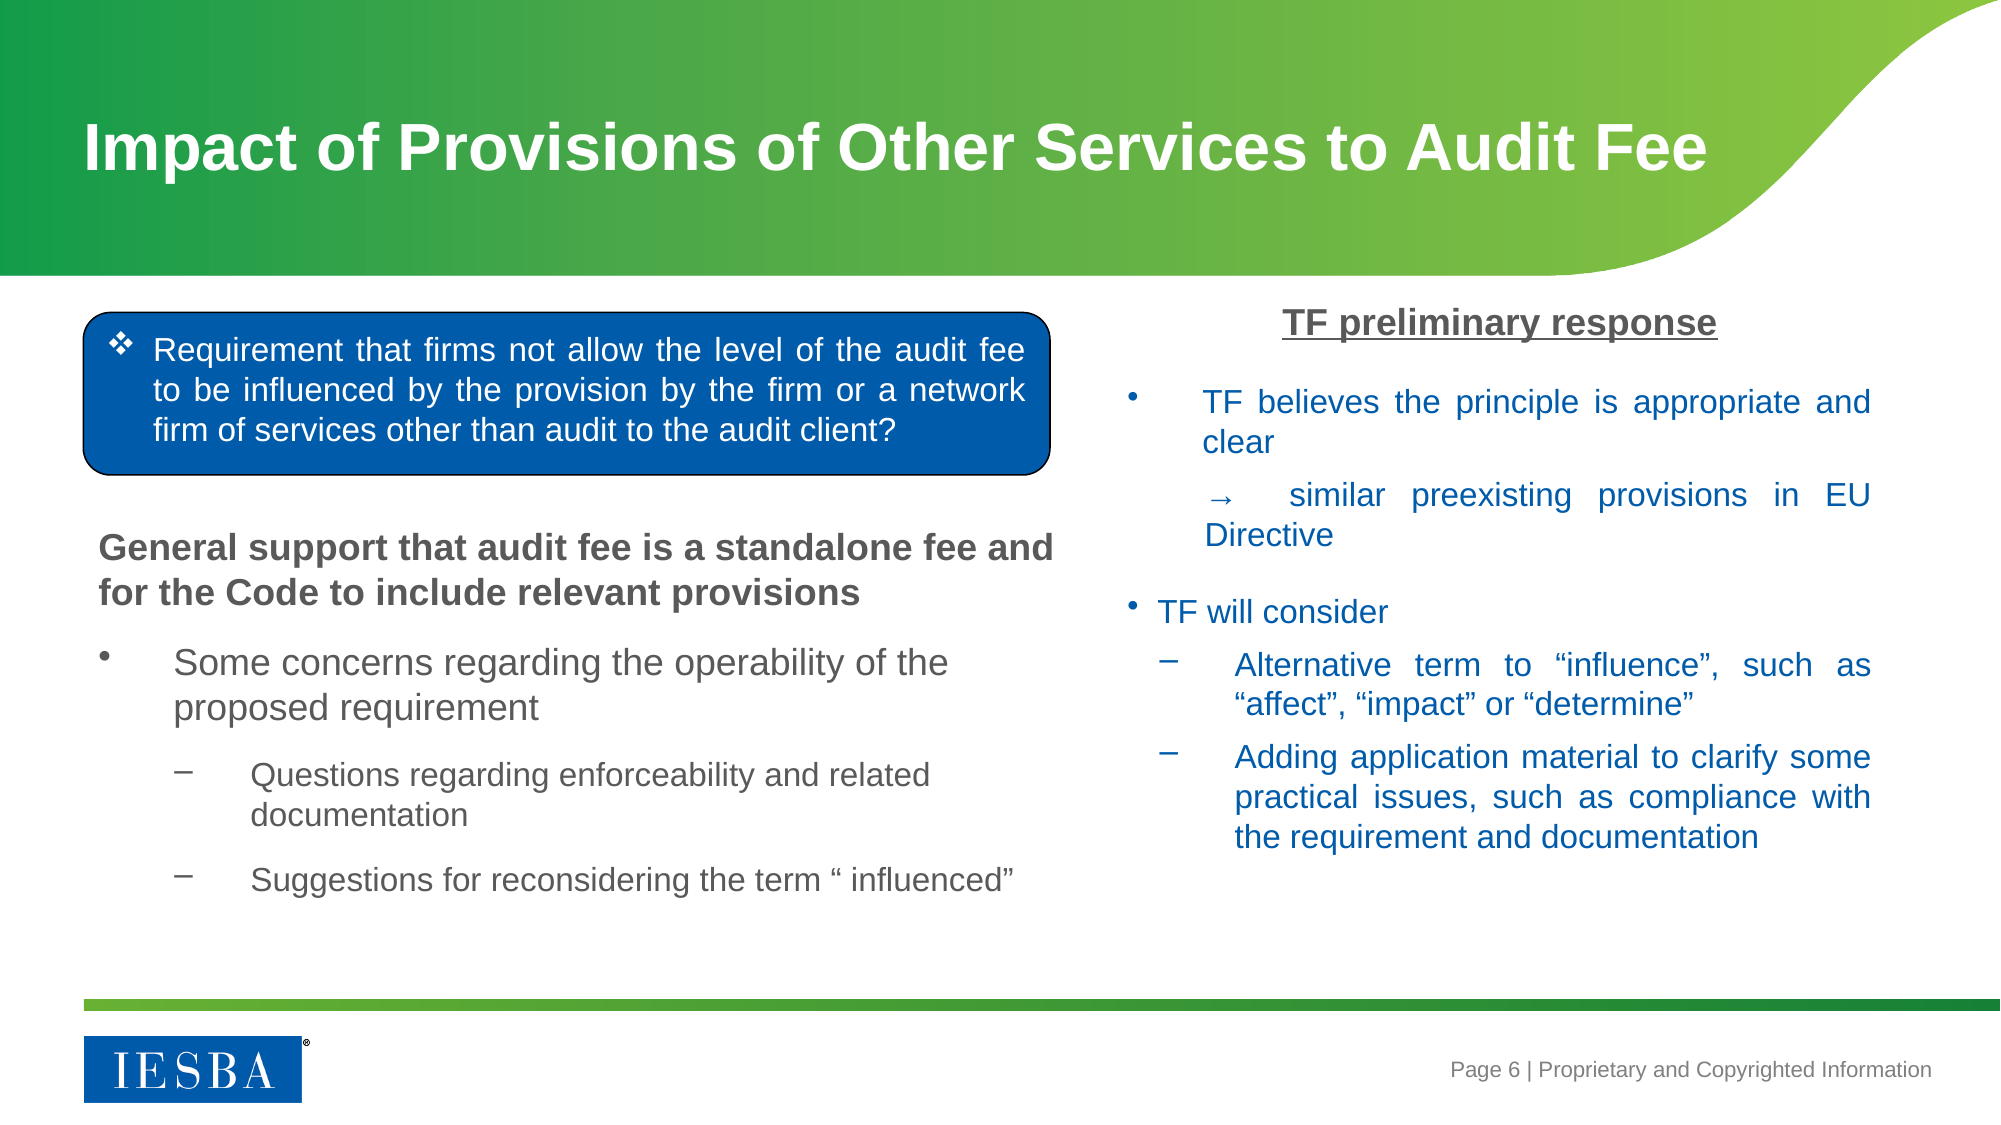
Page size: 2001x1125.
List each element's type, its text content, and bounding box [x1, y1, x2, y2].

title Impact of Provisions of Other Services to Audit Fee [83, 99, 1734, 188]
list General support that audit fee is a standalone fee and for the Code to include relevant provisions Some concerns regarding the operability of the proposed requirement Questions regarding enforceability and related documentation Suggestions for reconsidering the term “ influenced” [83, 295, 1075, 967]
picture [84, 1036, 310, 1103]
text_box Requirement that firms not allow the level of the audit fee to be influenced by the provision by the firm or a network firm of services other than audit to the audit client? [83, 312, 1051, 475]
text_box TF preliminary response TF believes the principle is appropriate and clear → similar preexisting provisions in EU Directive TF will consider Alternative term to “influence”, such as “affect”, “impact” or “determine” Adding application material to clarify some practical issues, such as compliance with the requirement and documentation [1112, 290, 1888, 962]
picture [0, 0, 2000, 276]
